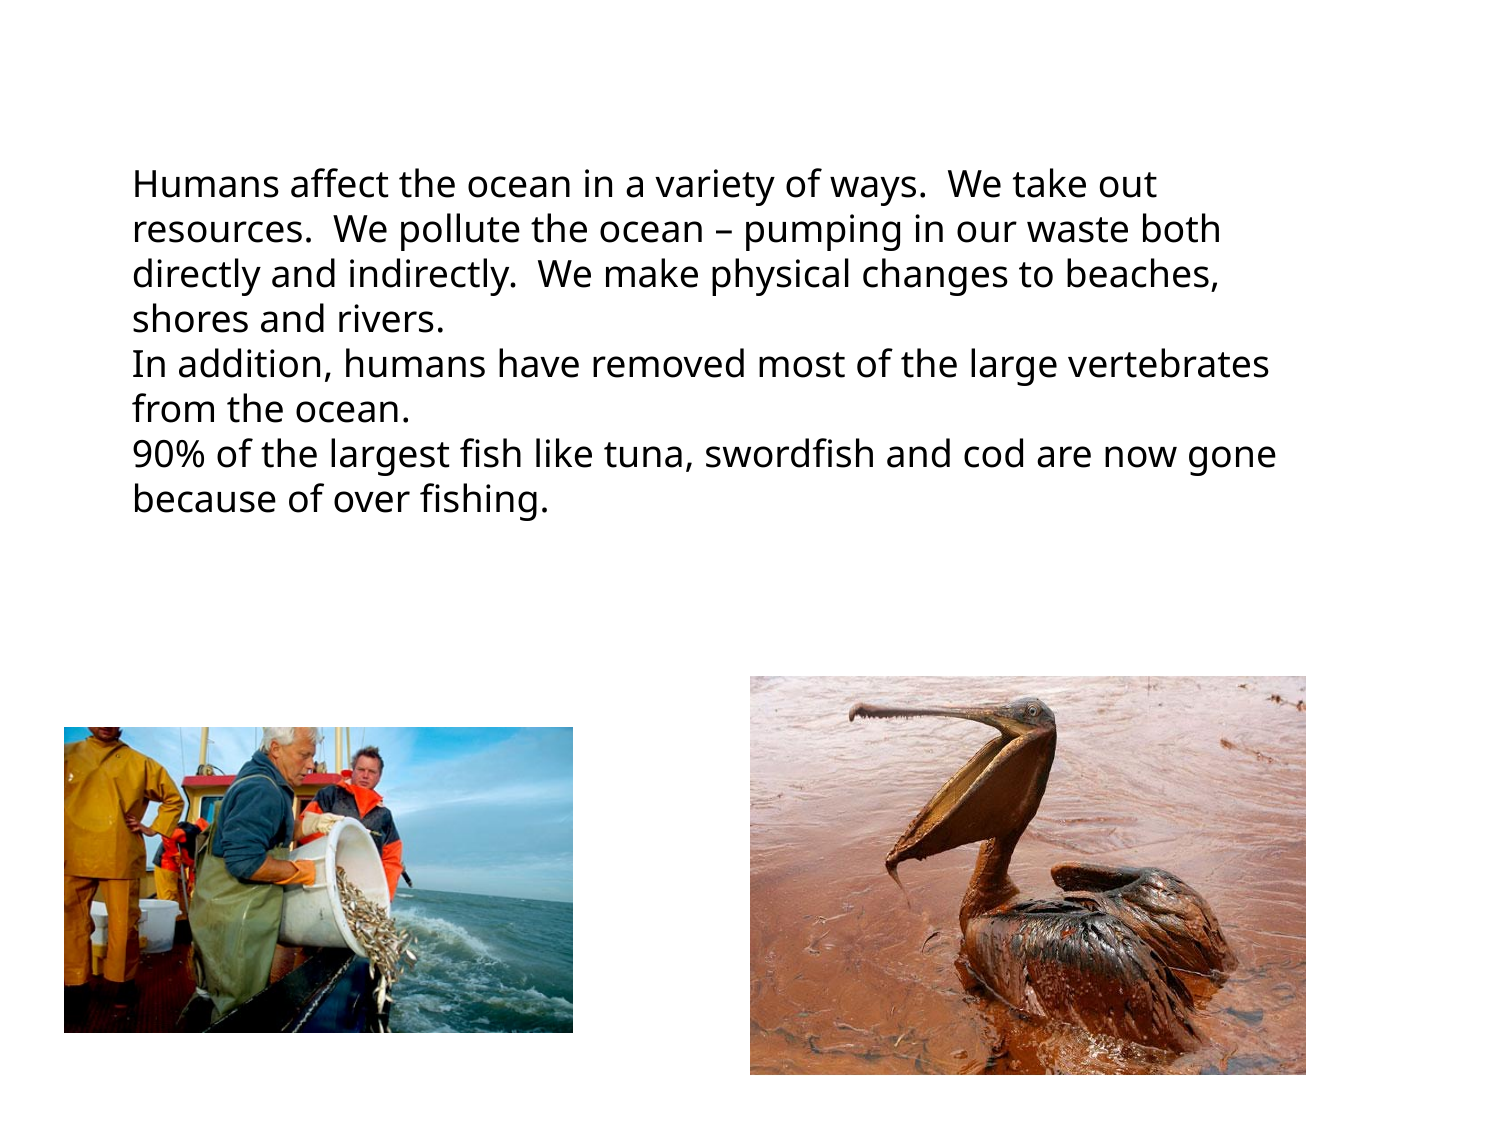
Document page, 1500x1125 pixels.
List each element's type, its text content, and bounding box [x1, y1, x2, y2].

text_box Humans affect the ocean in a variety of ways. We take out resources. We pollute the ocean – pumping in our waste both directly and indirectly. We make physical changes to beaches, shores and rivers. In addition, humans have removed most of the large vertebrates from the ocean. 90% of the largest fish like tuna, swordfish and cod are now gone because of over fishing. [117, 152, 1325, 528]
picture [749, 644, 1306, 1107]
picture [64, 727, 574, 1033]
